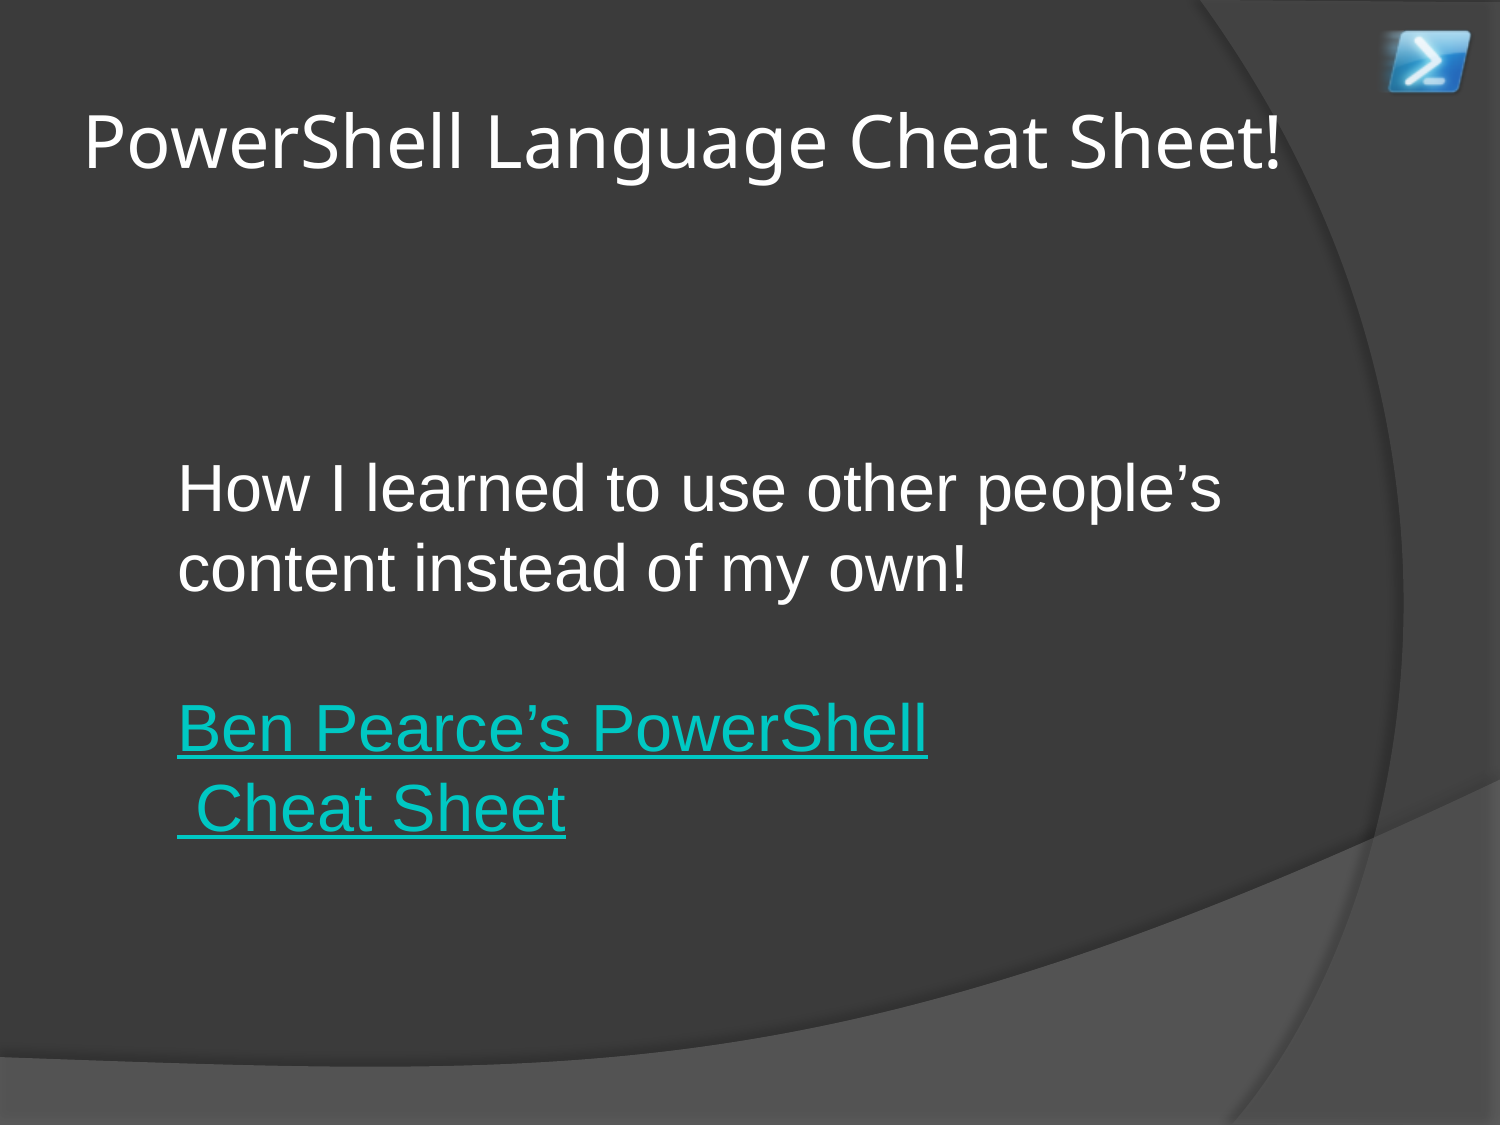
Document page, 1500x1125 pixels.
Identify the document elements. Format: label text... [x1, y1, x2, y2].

picture [1374, 12, 1475, 113]
text_box How I learned to use other people’s content instead of my own! Ben Pearce’s PowerShell Cheat Sheet [162, 437, 1275, 852]
title PowerShell Language Cheat Sheet! [75, 45, 1301, 233]
